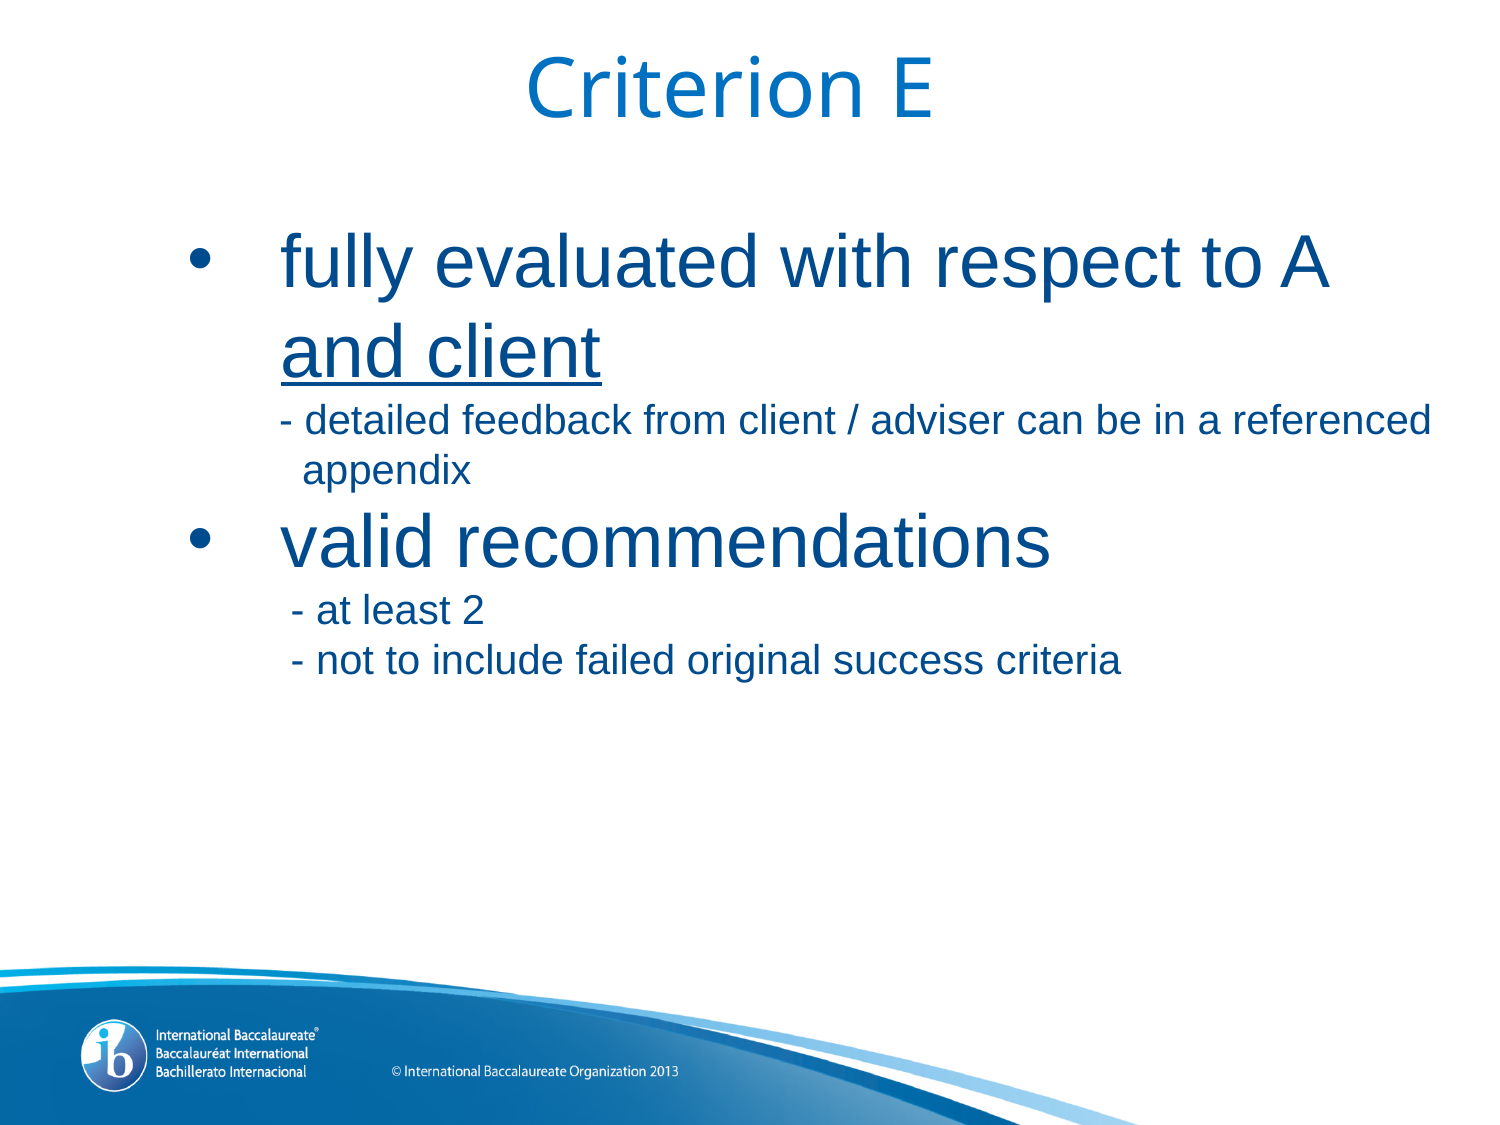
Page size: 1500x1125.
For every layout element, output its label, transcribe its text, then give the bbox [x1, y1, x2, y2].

list fully evaluated with respect to A and client - detailed feedback from client / adviser can be in a referenced appendix valid recommendations - at least 2 - not to include failed original success criteria [37, 212, 1451, 755]
picture [0, 941, 1500, 1125]
title Criterion E [74, 24, 1386, 143]
